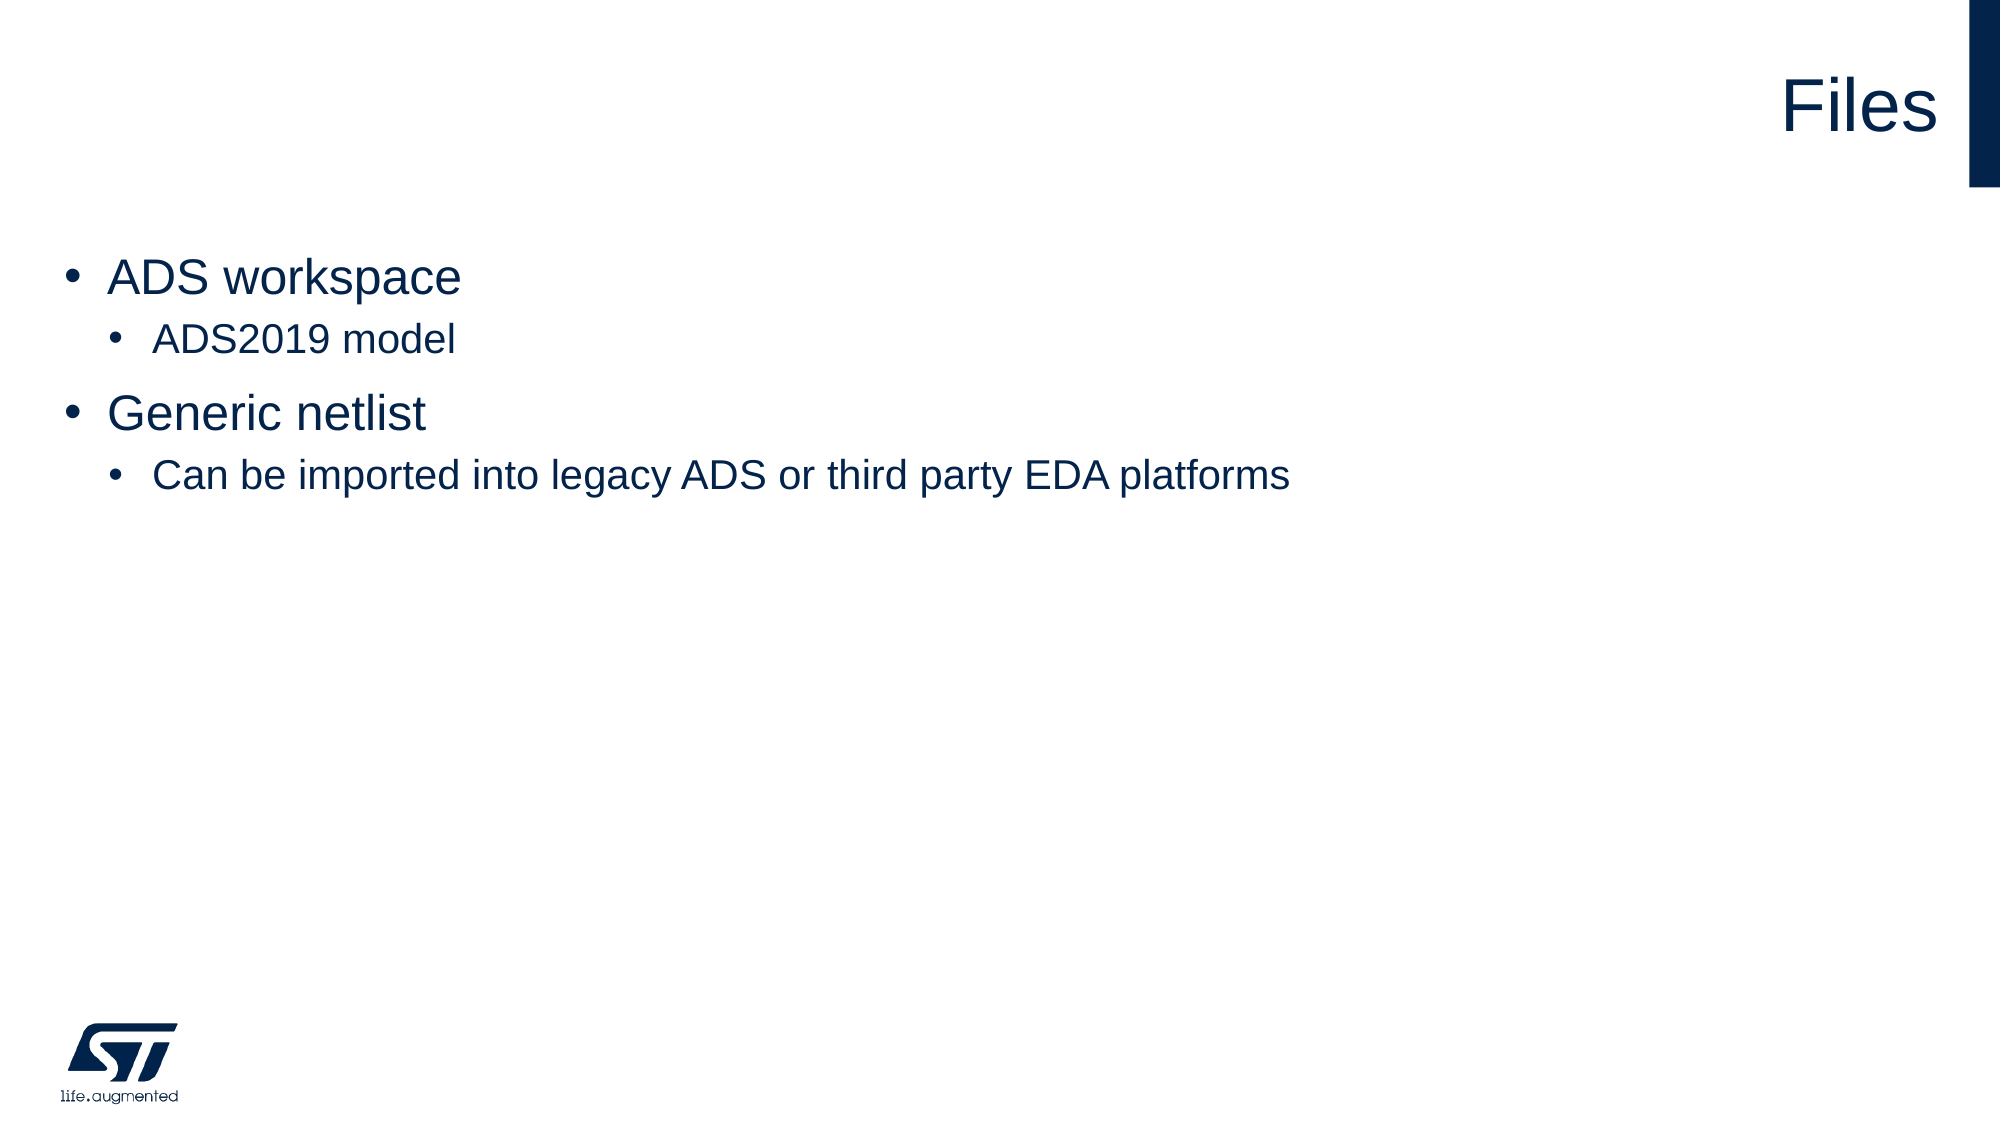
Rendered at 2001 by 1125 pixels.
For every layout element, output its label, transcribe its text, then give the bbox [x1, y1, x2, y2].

list ADS workspace ADS2019 model Generic netlist Can be imported into legacy ADS or third party EDA platforms [49, 243, 1951, 1000]
picture [37, 999, 201, 1125]
title Files [49, 0, 1954, 215]
